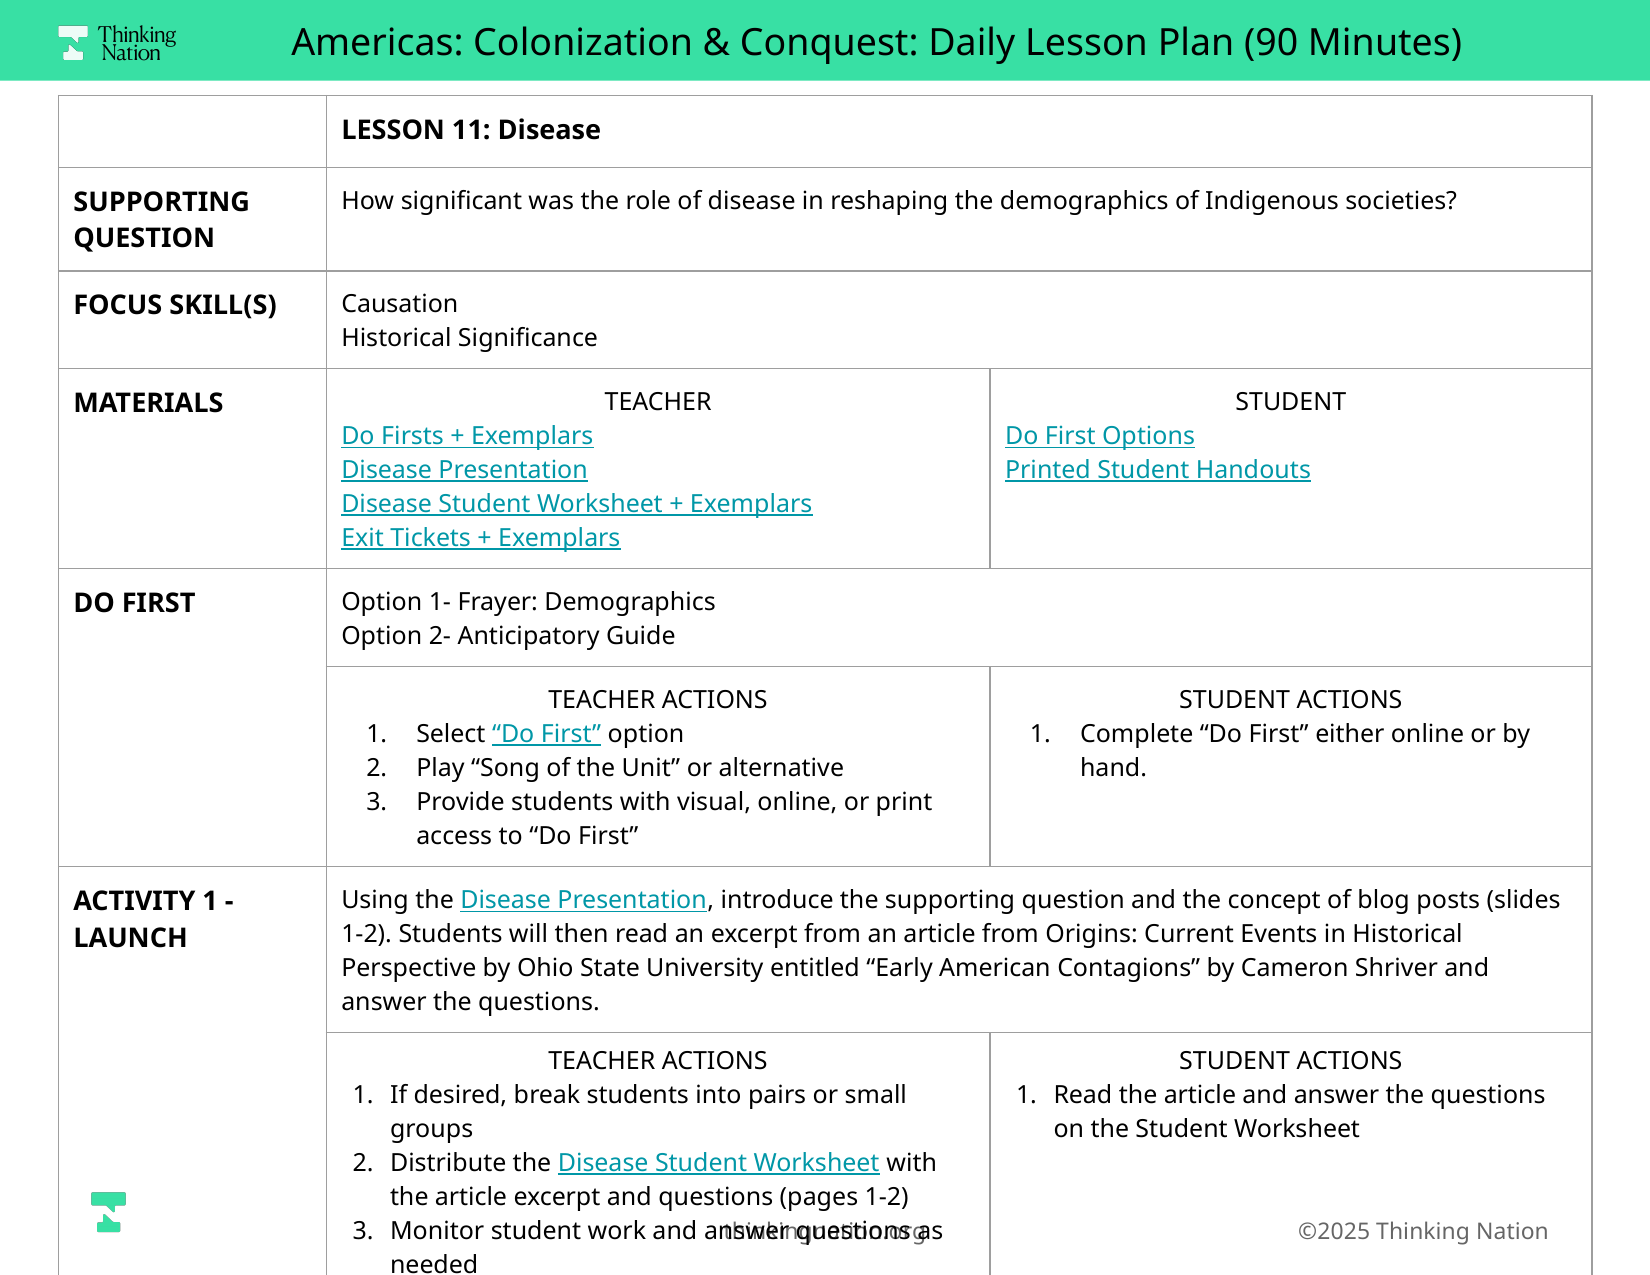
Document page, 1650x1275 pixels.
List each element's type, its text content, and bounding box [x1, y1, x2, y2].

table_cell Using the Disease Presentation, introduce the supporting question and the concept of blog posts (slides 1-2). Students will then read an excerpt from an article from Origins: Current Events in Historical Perspective by Ohio State University entitled “Early American Contagions” by Cameron Shriver and answer the questions. [327, 867, 1591, 1032]
table_header LESSON 11: Disease [327, 96, 1591, 167]
table_cell DO FIRST [59, 569, 326, 866]
table_cell Causation Historical Significance [327, 272, 1591, 368]
table_cell TEACHER ACTIONS Select “Do First” option Play “Song of the Unit” or alternative Provide students with visual, online, or print access to “Do First” [327, 667, 989, 866]
table_cell TEACHER ACTIONS If desired, break students into pairs or small groups Distribute the Disease Student Worksheet with the article excerpt and questions (pages 1-2) Monitor student work and answer questions as needed [327, 1033, 989, 1275]
table_cell SUPPORTING QUESTION [59, 168, 326, 270]
text_box Americas: Colonization & Conquest: Daily Lesson Plan (90 Minutes) [0, 0, 1650, 81]
table_cell Option 1- Frayer: Demographics Option 2- Anticipatory Guide [327, 569, 1591, 666]
table_cell STUDENT Do First Options Printed Student Handouts [991, 369, 1591, 568]
table_cell STUDENT ACTIONS Read the article and answer the questions on the Student Worksheet [991, 1033, 1591, 1275]
table_cell FOCUS SKILL(S) [59, 272, 326, 368]
table_cell STUDENT ACTIONS Complete “Do First” either online or by hand. [991, 667, 1591, 866]
table_header [59, 96, 326, 167]
table_cell MATERIALS [59, 369, 326, 568]
table_cell How significant was the role of disease in reshaping the demographics of Indigenous societies? [327, 168, 1591, 270]
table_cell ACTIVITY 1 - LAUNCH [59, 867, 326, 1275]
table_cell TEACHER Do Firsts + Exemplars Disease Presentation Disease Student Worksheet + Exemplars Exit Tickets + Exemplars [327, 369, 989, 568]
picture [45, 14, 180, 85]
picture [80, 1184, 136, 1240]
